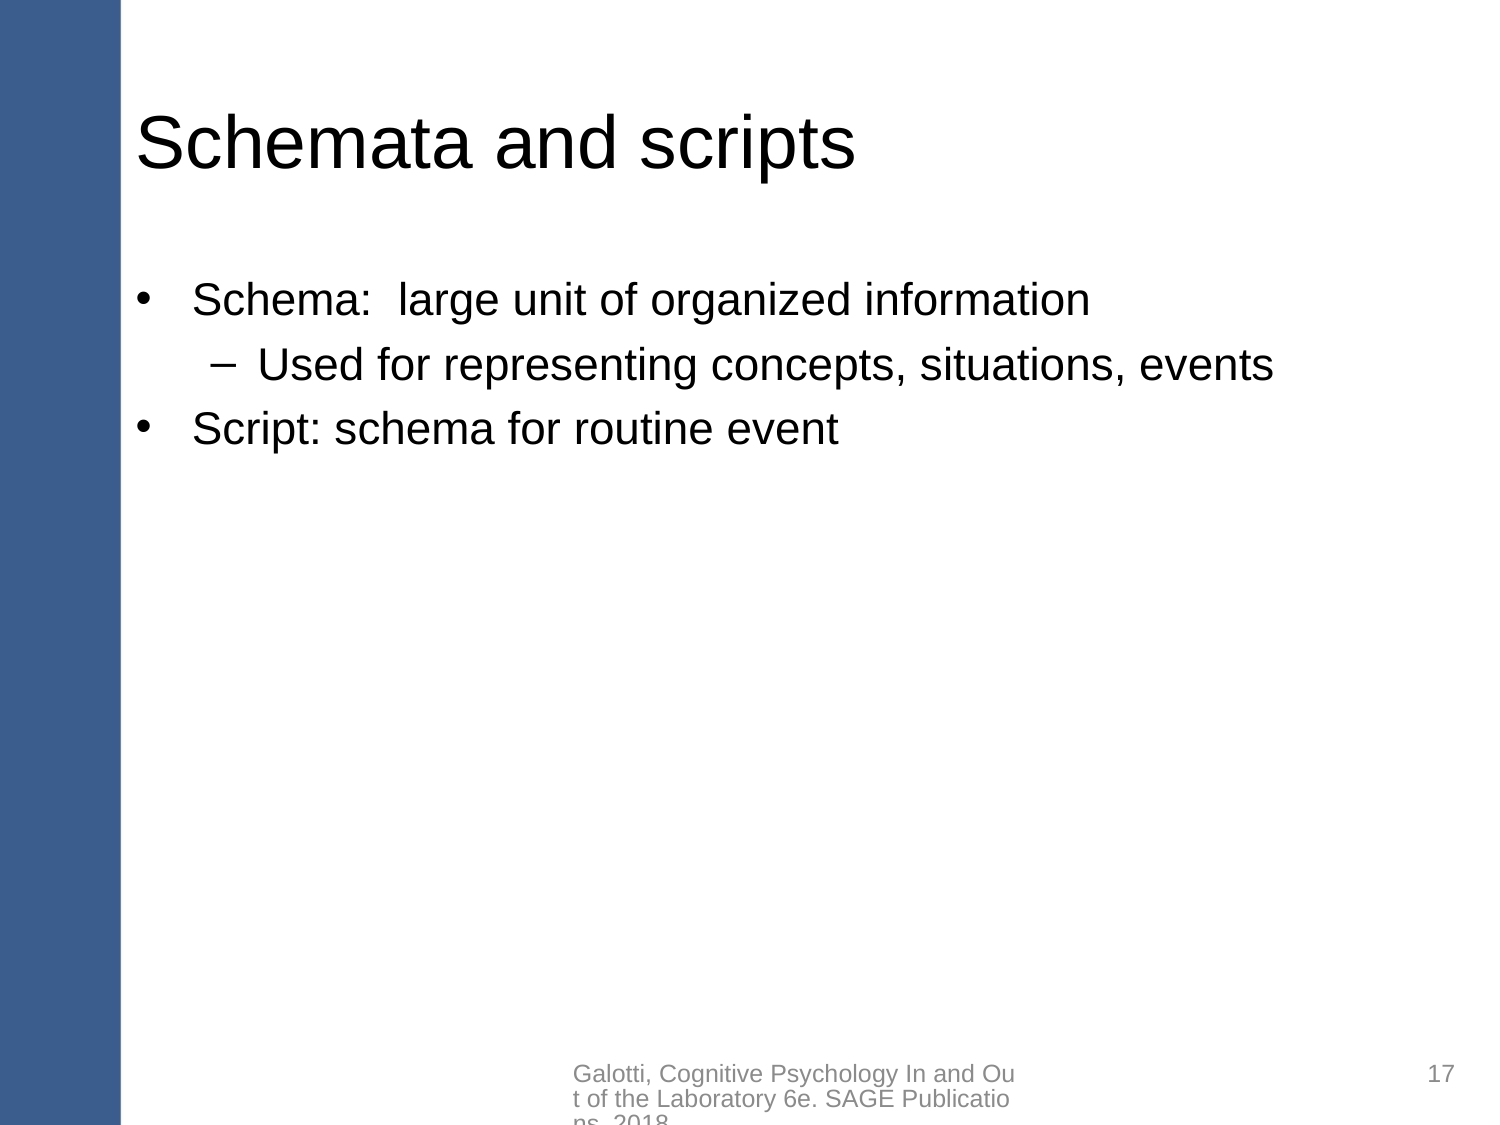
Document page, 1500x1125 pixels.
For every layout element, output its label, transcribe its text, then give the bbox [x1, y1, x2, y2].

picture [0, 0, 1500, 1125]
slide_number 17 [1120, 1042, 1471, 1103]
footer Galotti, Cognitive Psychology In and Out of the Laboratory 6e. SAGE Publications, 2018. [558, 1042, 1033, 1103]
title Schemata and scripts [120, 45, 1471, 233]
list Schema: large unit of organized information Used for representing concepts, situations, events Script: schema for routine event [120, 262, 1471, 1005]
